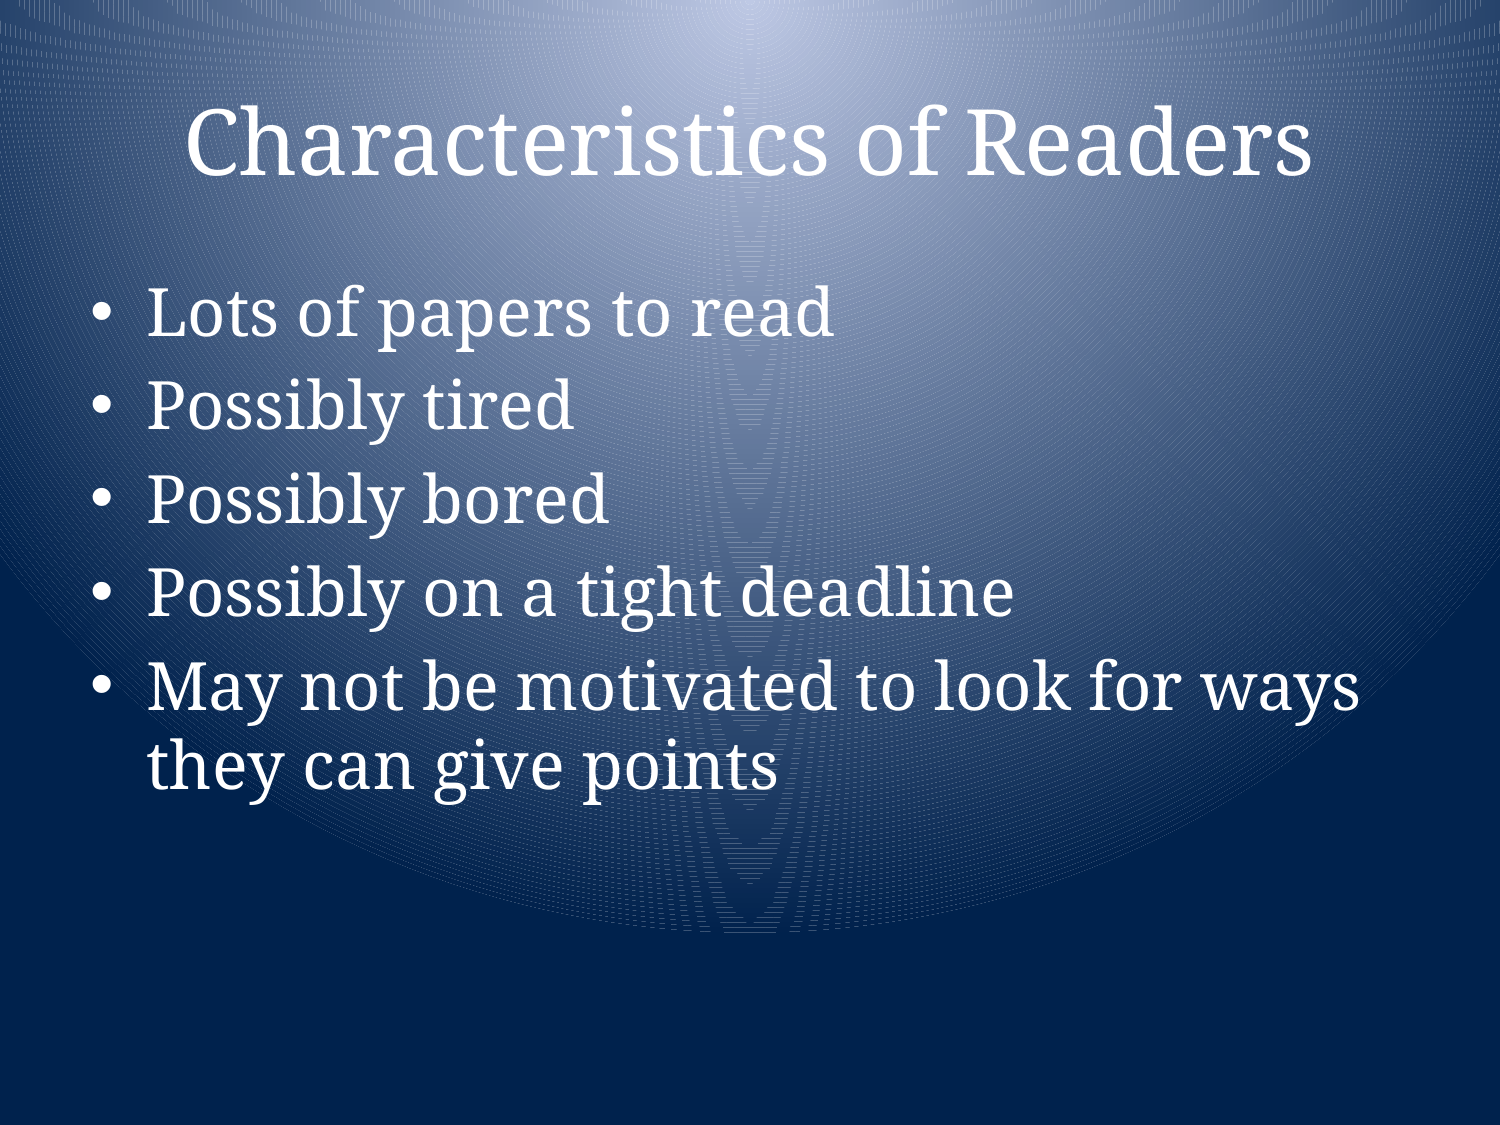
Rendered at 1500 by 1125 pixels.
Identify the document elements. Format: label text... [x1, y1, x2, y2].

list Lots of papers to read Possibly tired Possibly bored Possibly on a tight deadline May not be motivated to look for ways they can give points [75, 262, 1425, 1005]
title Characteristics of Readers [75, 45, 1425, 233]
